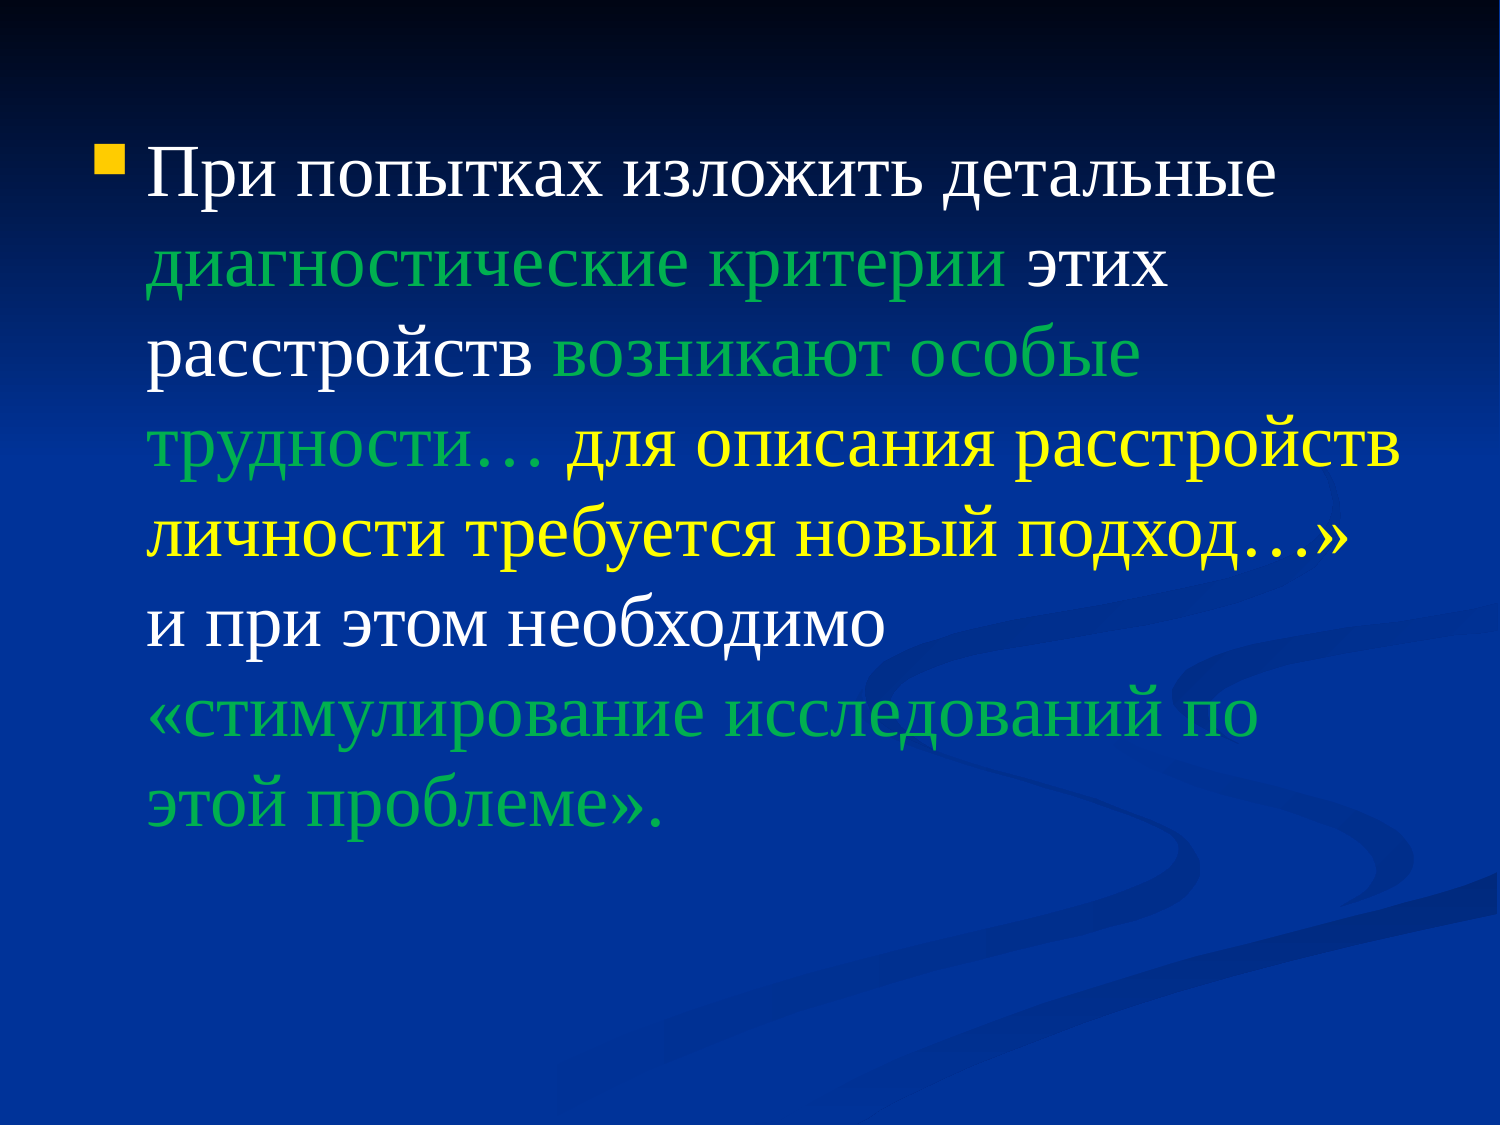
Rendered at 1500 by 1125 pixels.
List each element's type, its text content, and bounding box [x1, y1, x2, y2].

list При попытках изложить детальные диагностические критерии этих расстройств возникают особые трудности… для описания расстройств личности требуется новый подход…» и при этом необходимо «стимулирование исследований по этой проблеме». [74, 113, 1426, 1006]
